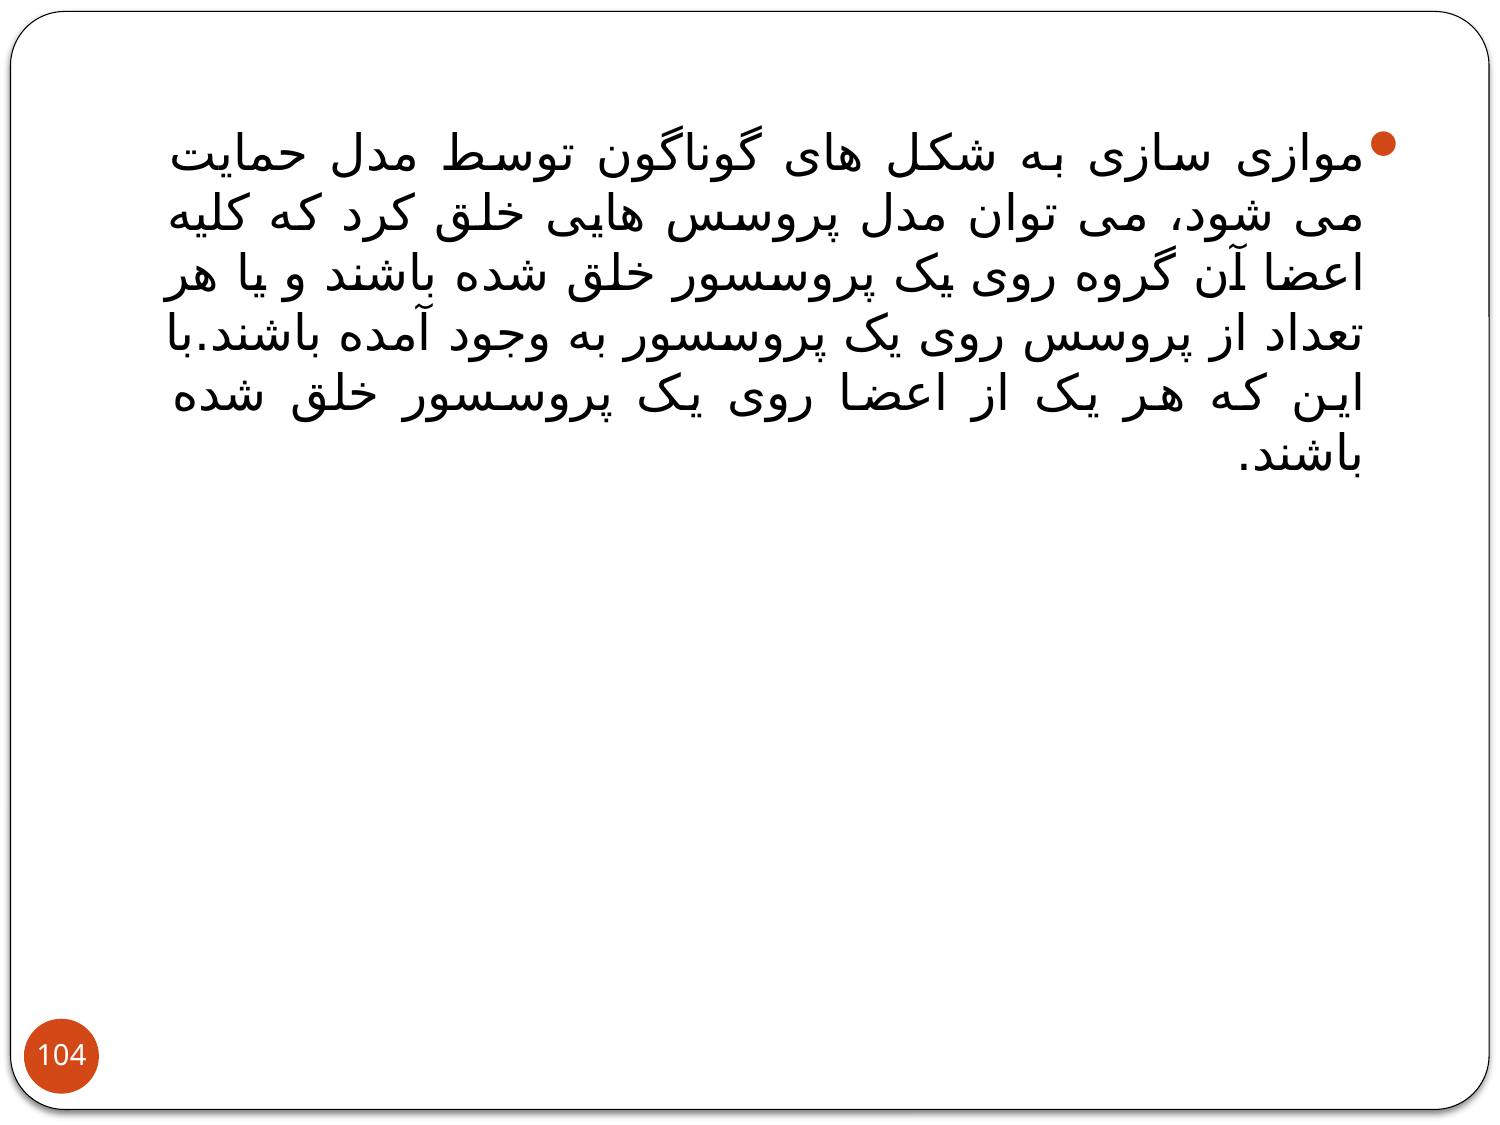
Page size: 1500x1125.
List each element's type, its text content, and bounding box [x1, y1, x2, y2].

list موازی سازی به شکل های گوناگون توسط مدل حمایت می شود، می توان مدل پروسس هایی خلق کرد که کلیه اعضا آن گروه روی یک پروسسور خلق شده باشند و یا هر تعداد از پروسس روی یک پروسسور به وجود آمده باشند.با این که هر یک از اعضا روی یک پروسسور خلق شده باشند. [150, 112, 1425, 988]
slide_number 104 [23, 1018, 99, 1094]
